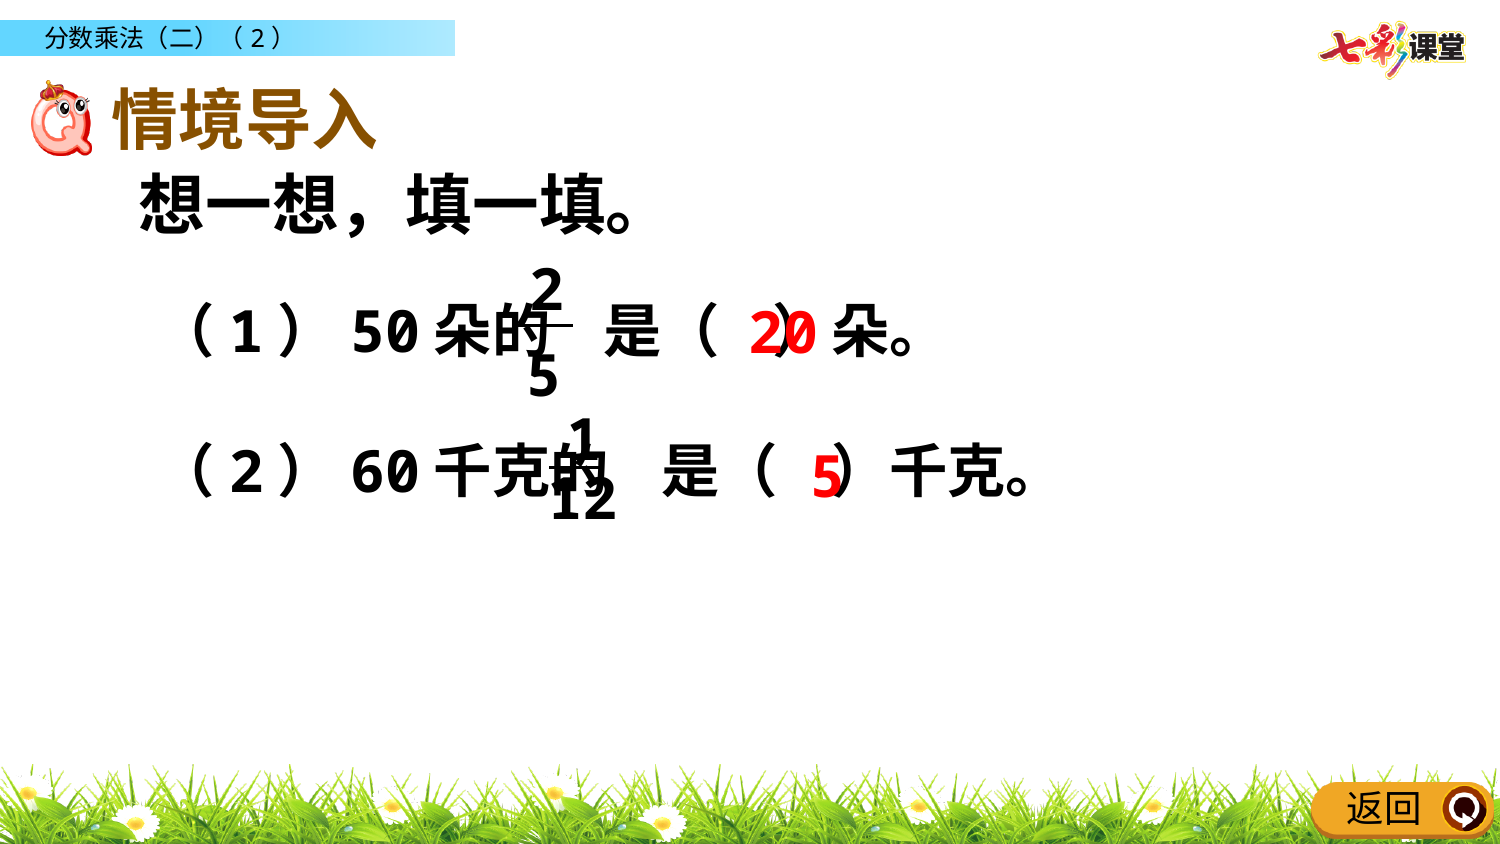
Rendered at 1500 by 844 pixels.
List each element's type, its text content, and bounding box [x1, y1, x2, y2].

text_box 想一想，填一填。 [123, 164, 750, 252]
picture [31, 80, 92, 156]
text_box 情境导入 [100, 72, 404, 164]
text_box （2）60千克的 是（ ）千克。 [141, 434, 532, 513]
picture [0, 764, 1500, 844]
text_box （1）50朵的 是（ ）朵。 [833, 295, 987, 373]
text_box （2）60千克的 是（ ）千克。 [632, 434, 795, 513]
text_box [513, 244, 574, 417]
text_box 20 [733, 288, 833, 373]
text_box （2）60千克的 是（ ）千克。 [860, 434, 1140, 513]
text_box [537, 394, 628, 541]
text_box （1）50朵的 是（ ）朵。 [141, 295, 508, 373]
text_box （1）50朵的 是（ ）朵。 [579, 295, 733, 373]
text_box 5 [795, 431, 860, 517]
picture [1316, 20, 1468, 80]
